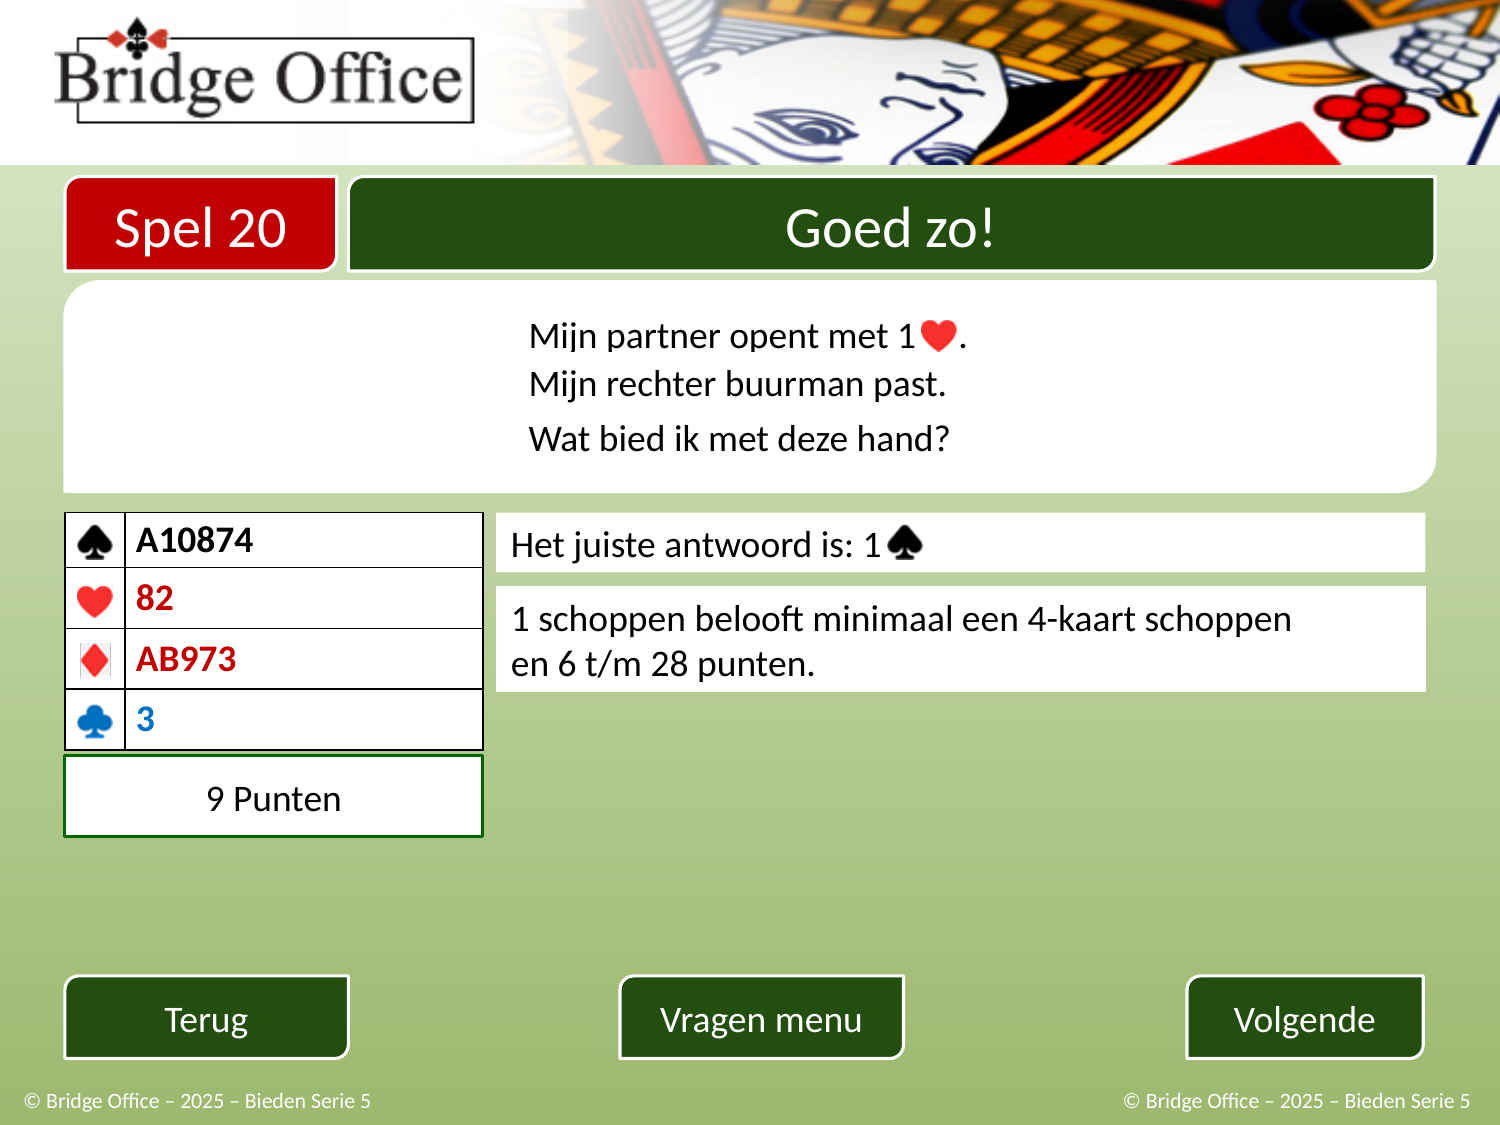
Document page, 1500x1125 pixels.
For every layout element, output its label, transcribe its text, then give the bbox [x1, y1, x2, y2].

picture [77, 524, 113, 561]
table_cell 3 [126, 690, 482, 749]
text_box Mijn partner opent met 1 . [513, 303, 1022, 364]
text_box [63, 280, 1437, 493]
table_cell [66, 690, 124, 749]
text_box Goed zo! [346, 178, 1437, 273]
text_box 9 Punten [63, 754, 484, 838]
picture [0, 0, 1500, 166]
text_box Spel 20 [63, 178, 339, 273]
text_box Mijn rechter buurman past. [513, 352, 987, 406]
text_box Volgende [1185, 974, 1425, 1061]
table_header A10874 [126, 513, 482, 567]
text_box © Bridge Office – 2025 – Bieden Serie 5 [8, 1079, 393, 1121]
picture [77, 703, 113, 740]
text_box Terug [63, 974, 350, 1061]
text_box © Bridge Office – 2025 – Bieden Serie 5 [1107, 1079, 1500, 1121]
table_cell 82 [126, 568, 482, 628]
table_cell [66, 568, 124, 628]
table_cell AB973 [126, 629, 482, 688]
text_box Het juiste antwoord is: 1 [496, 512, 1426, 573]
picture [77, 643, 113, 679]
text_box Wat bied ik met deze hand? [513, 406, 987, 467]
picture [920, 320, 957, 353]
text_box Vragen menu [618, 974, 906, 1061]
picture [77, 585, 113, 618]
picture [887, 524, 923, 561]
table_cell [66, 629, 124, 688]
text_box 1 schoppen belooft minimaal een 4-kaart schoppen en 6 t/m 28 punten. [496, 586, 1426, 692]
table_header [66, 513, 124, 567]
